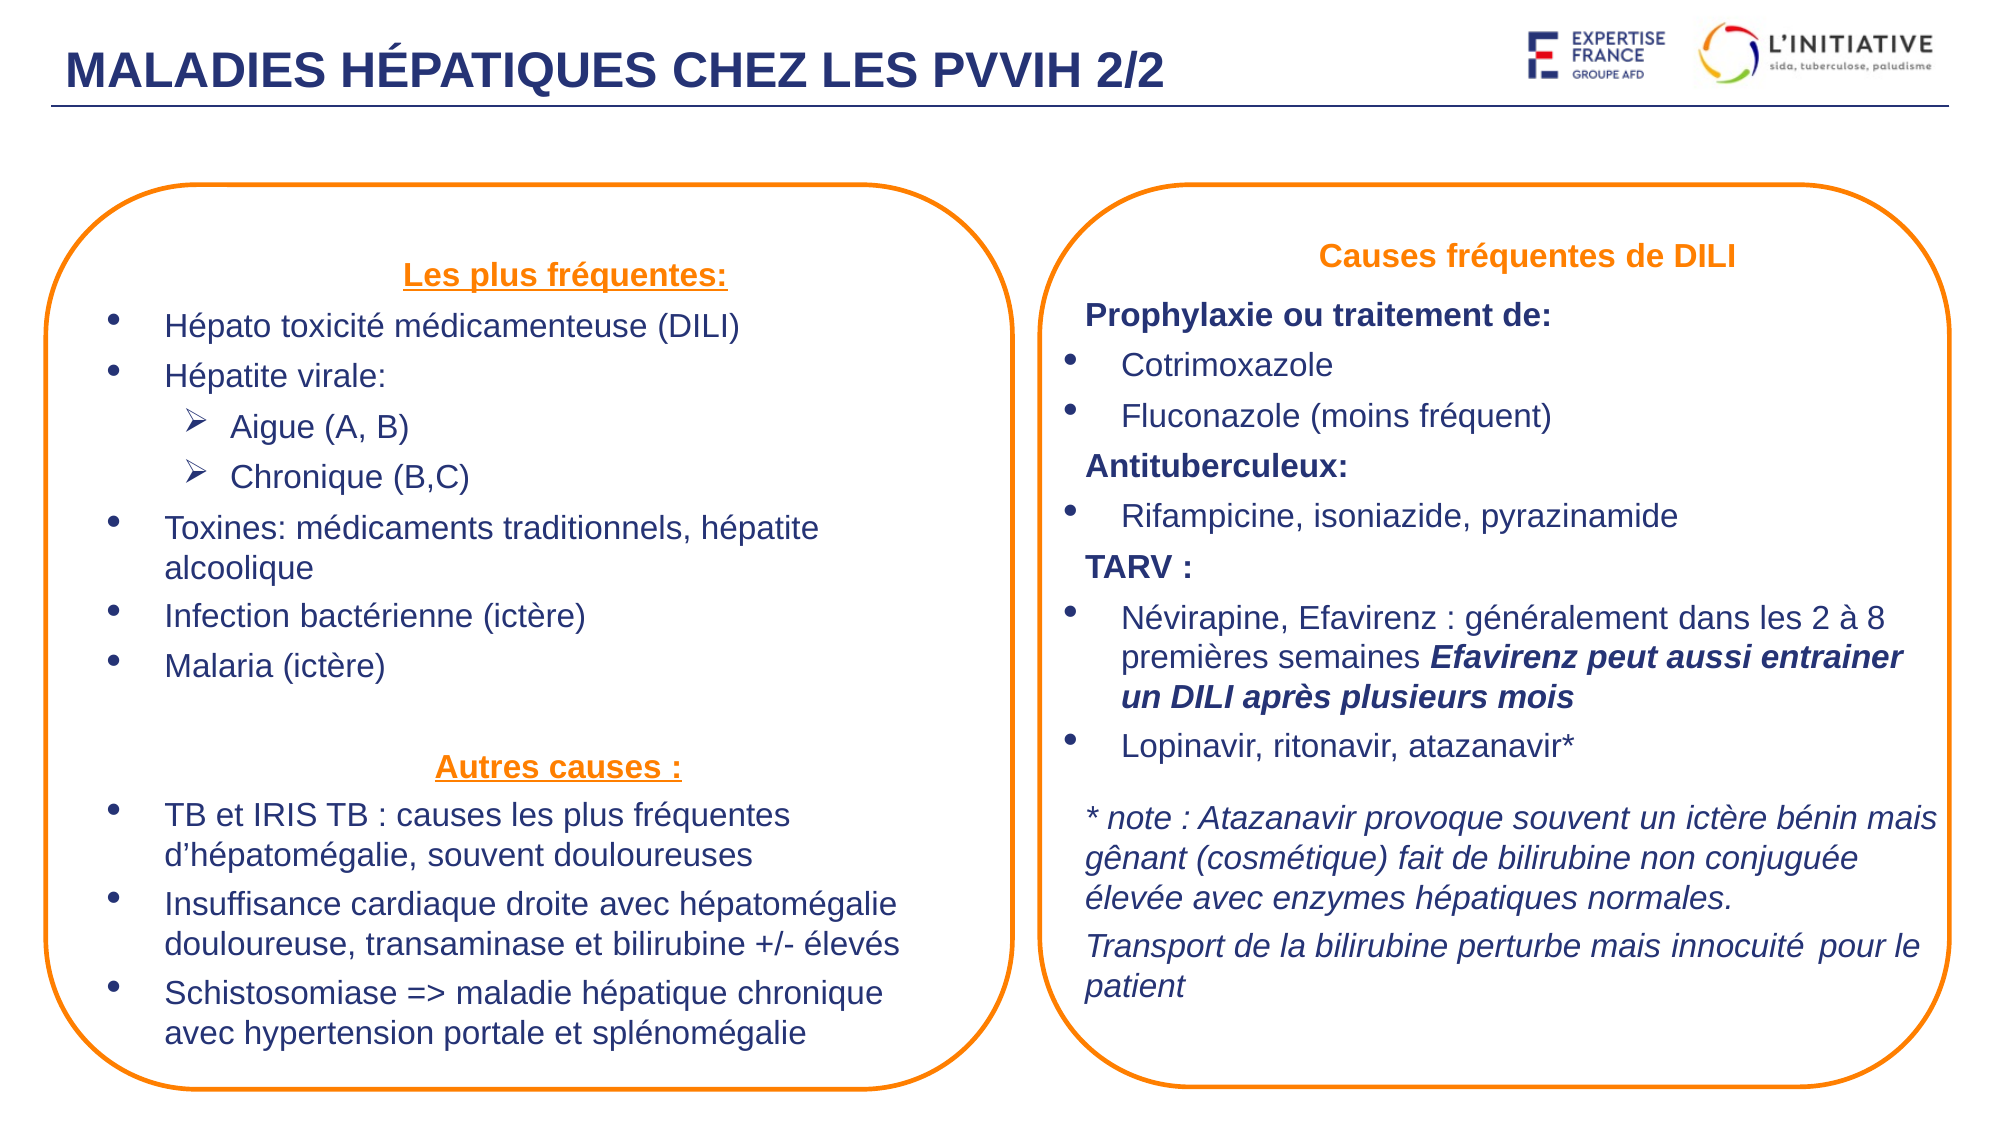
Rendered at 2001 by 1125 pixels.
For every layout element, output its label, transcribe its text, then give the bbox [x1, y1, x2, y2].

title Maladies hépatiques chez les PVVIH 2/2 [50, 15, 1950, 106]
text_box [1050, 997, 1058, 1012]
text_box Causes fréquentes de DILI Prophylaxie ou traitement de: Cotrimoxazole Fluconazole (moins fréquent) Antituberculeux: Rifampicine, isoniazide, pyrazinamide TARV : Névirapine, Efavirenz : généralement dans les 2 à 8 premières semaines Efavirenz peut aussi entrainer un DILI après plusieurs mois Lopinavir, ritonavir, atazanavir* * note : Atazanavir provoque souvent un ictère bénin mais gênant (cosmétique) fait de bilirubine non conjuguée élevée avec enzymes hépatiques normales. Transport de la bilirubine perturbe mais innocuité pour le patient [1905, 226, 1985, 1012]
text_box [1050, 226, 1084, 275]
text_box [44, 183, 1014, 1091]
picture [1514, 0, 1956, 106]
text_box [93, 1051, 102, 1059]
text_box [1038, 183, 1951, 1088]
text_box Les plus fréquentes: Hépato toxicité médicamenteuse (DILI) Hépatite virale: Aigue (A, B) Chronique (B,C) Toxines: médicaments traditionnels, hépatite alcoolique Infection bactérienne (ictère) Malaria (ictère) Autres causes : TB et IRIS TB : causes les plus fréquentes d’hépatomégalie, souvent douloureuses Insuffisance cardiaque droite avec hépatomégalie douloureuse, transaminase et bilirubine +/- élevés Schistosomiase => maladie hépatique chronique avec hypertension portale et splénomégalie [956, 246, 1023, 1059]
